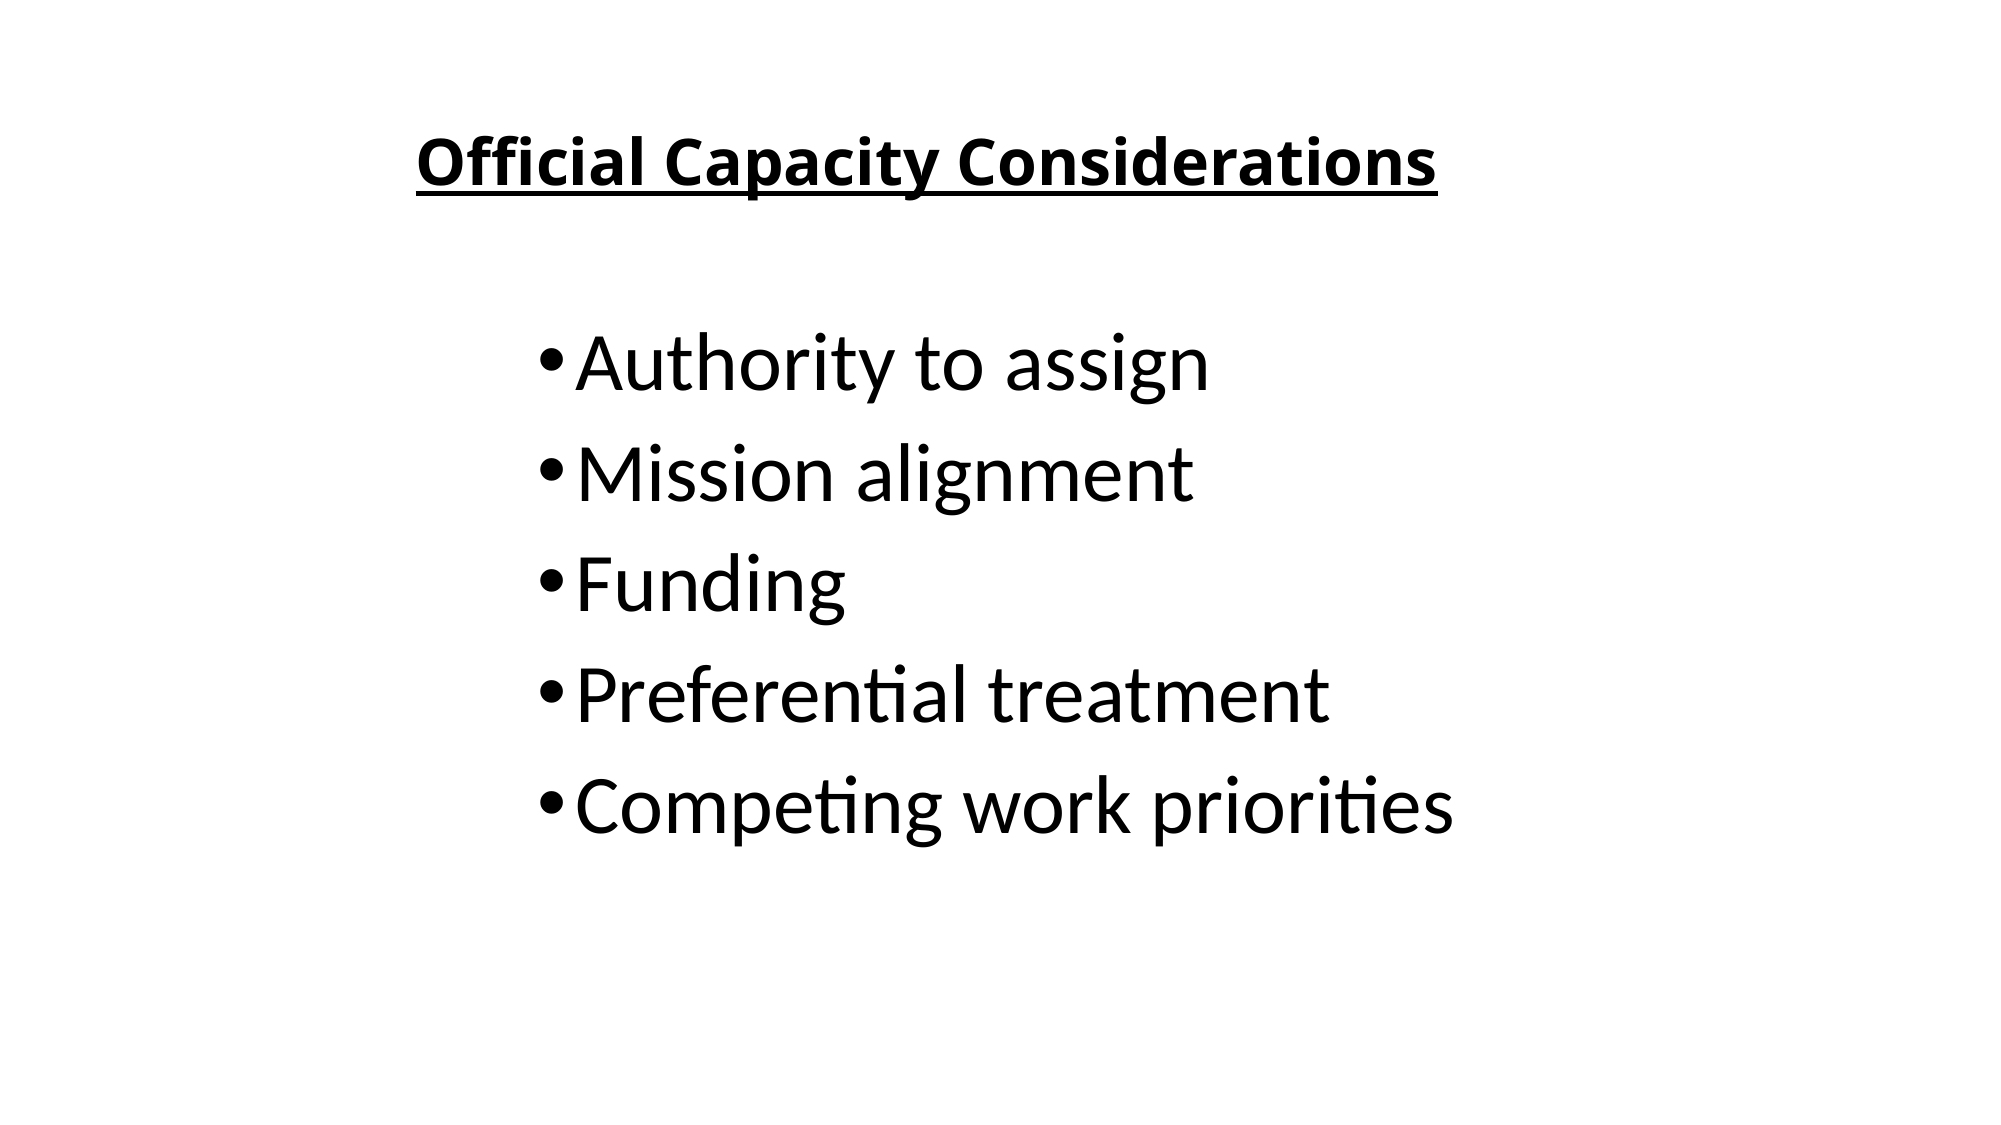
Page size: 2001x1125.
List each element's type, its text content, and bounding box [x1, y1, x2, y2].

list Authority to assign Mission alignment Funding Preferential treatment Competing work priorities [522, 310, 2000, 1025]
title Official Capacity Considerations [400, 59, 2000, 278]
